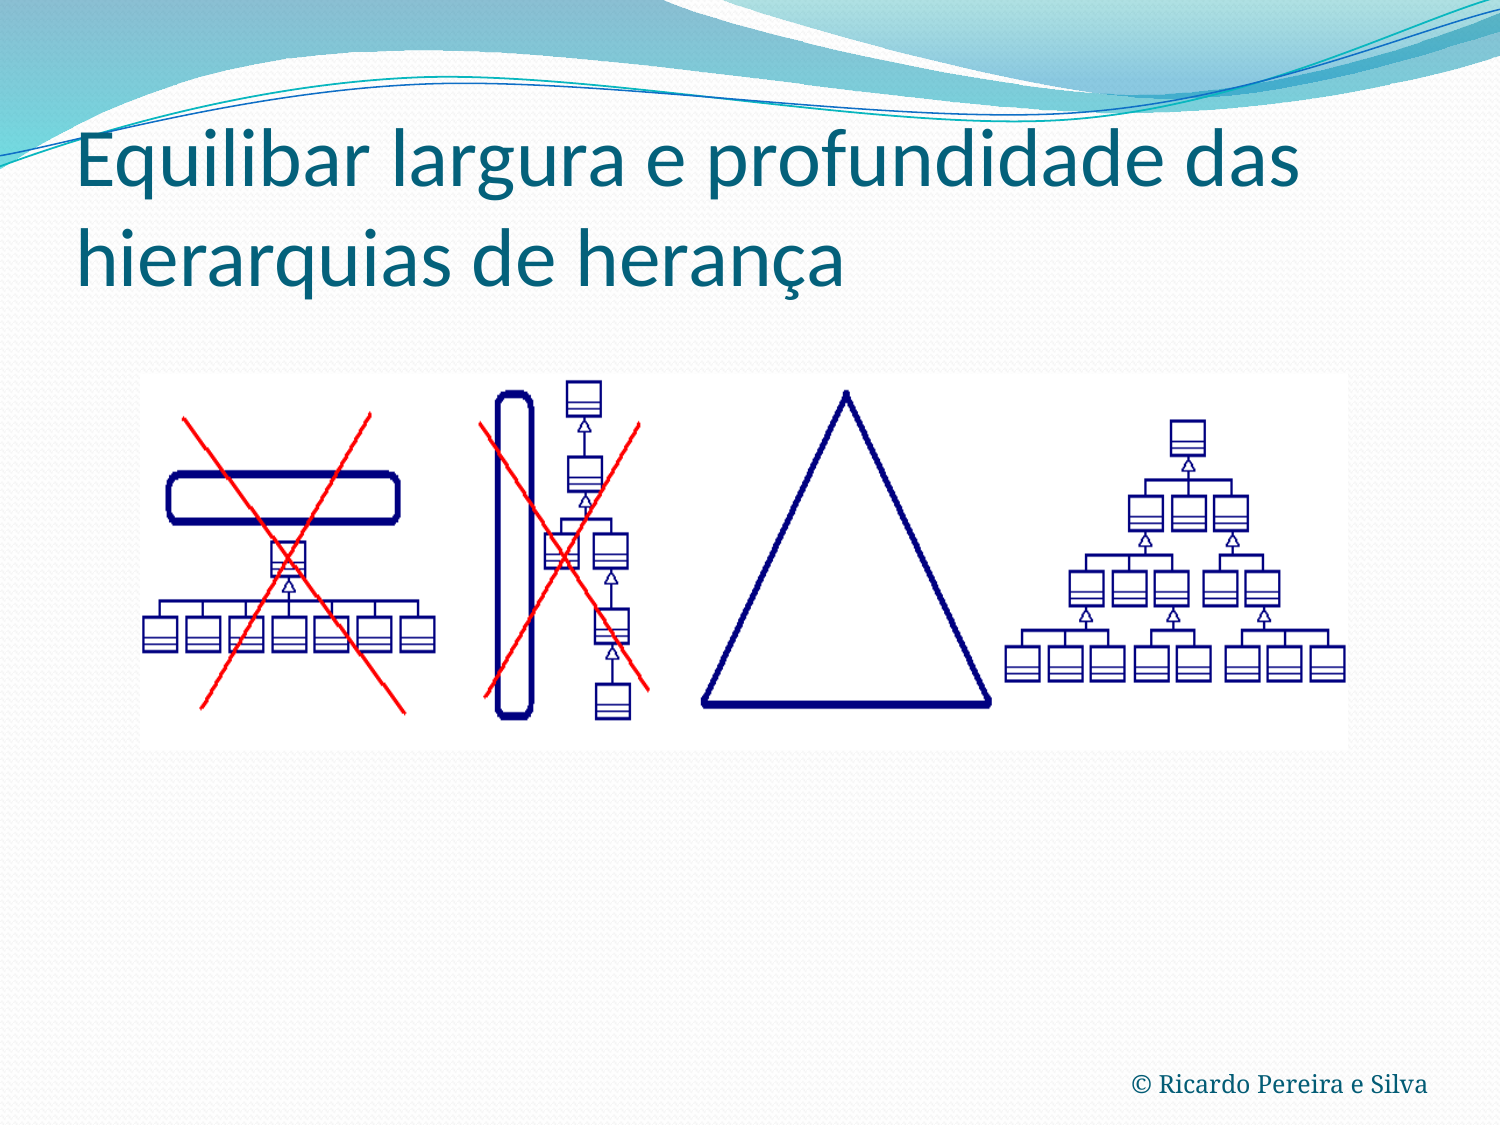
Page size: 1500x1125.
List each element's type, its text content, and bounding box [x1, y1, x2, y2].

picture [140, 374, 1348, 751]
title Equilibar largura e profundidade das hierarquias de herança [75, 115, 1425, 303]
footer © Ricardo Pereira e Silva [1101, 1042, 1429, 1103]
